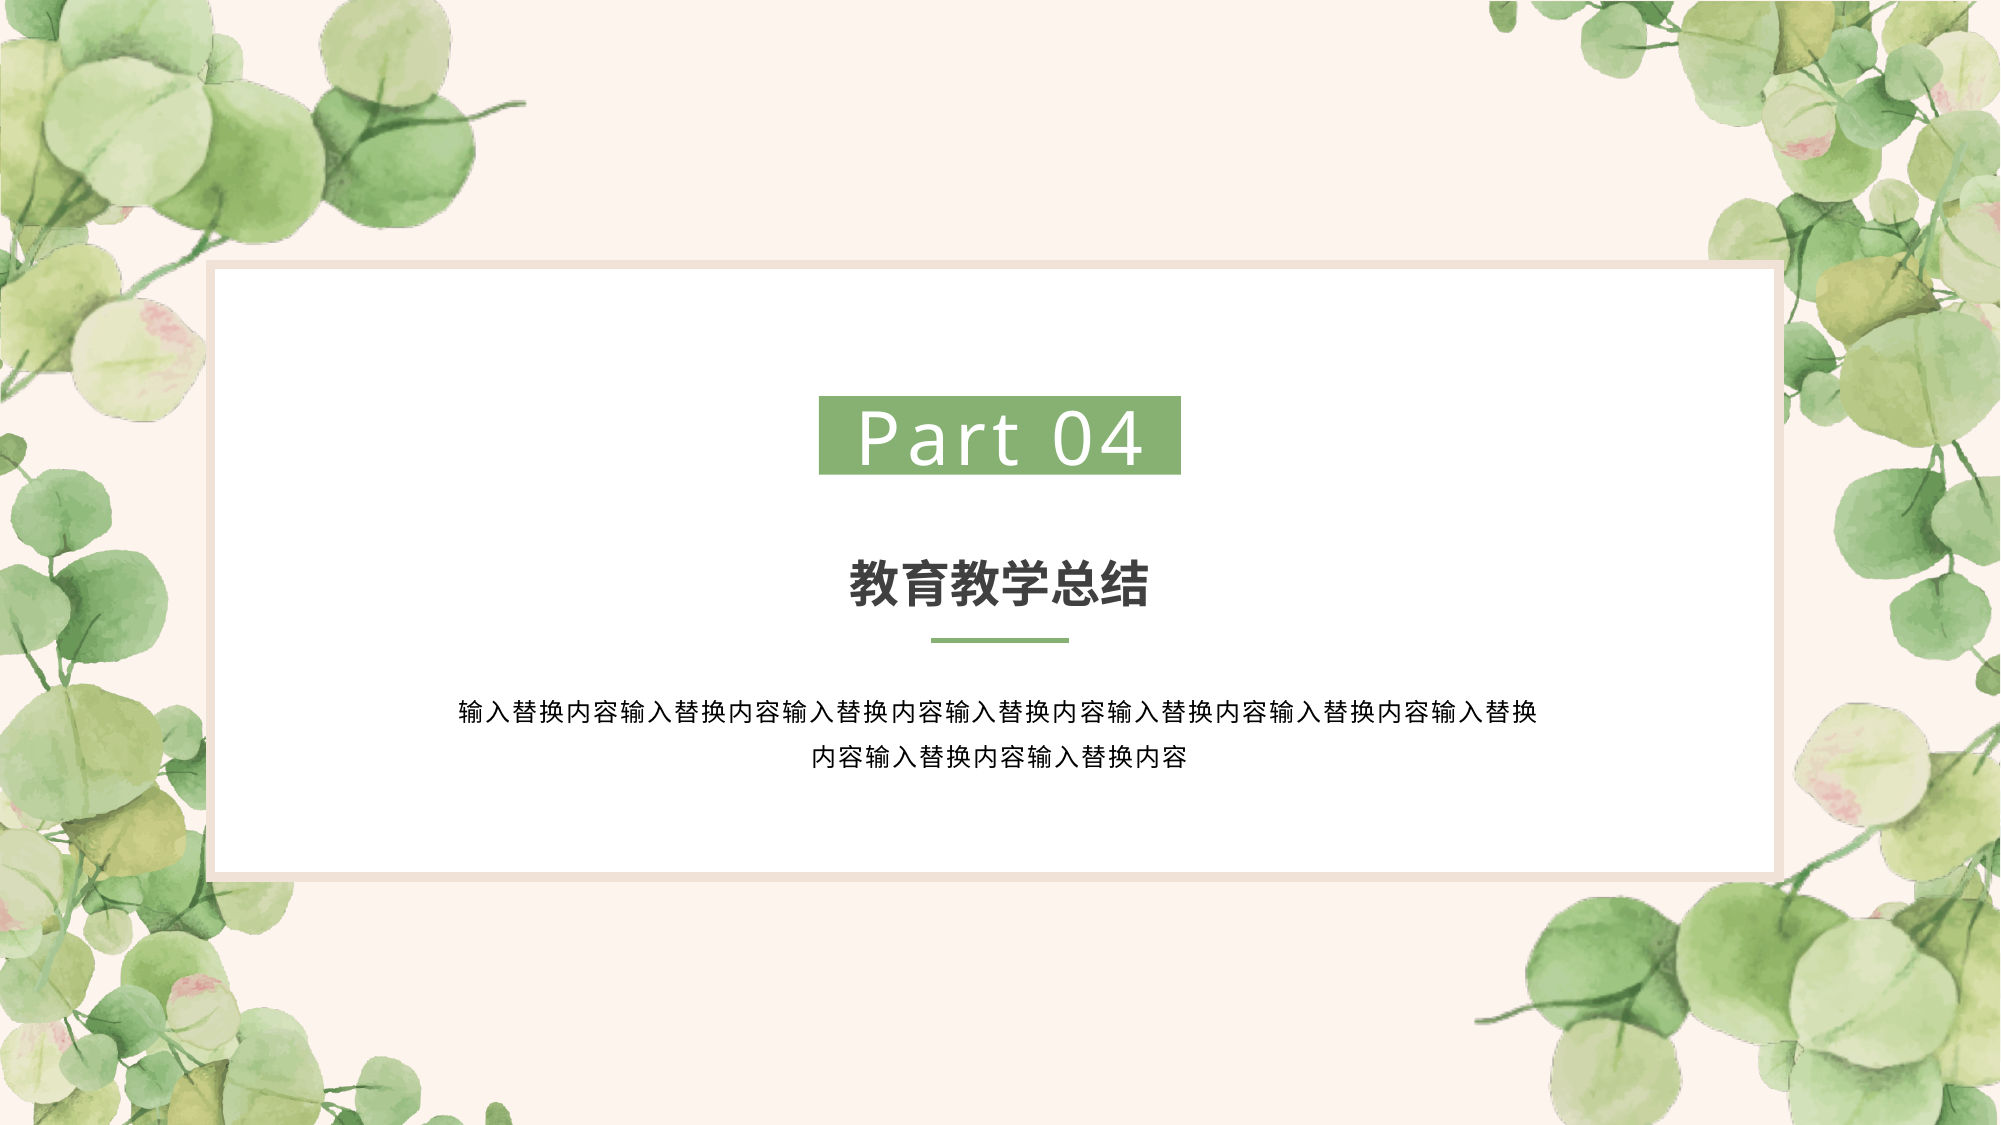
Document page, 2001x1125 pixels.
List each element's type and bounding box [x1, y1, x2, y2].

text_box [762, 532, 1238, 641]
text_box [0, 0, 2000, 1125]
